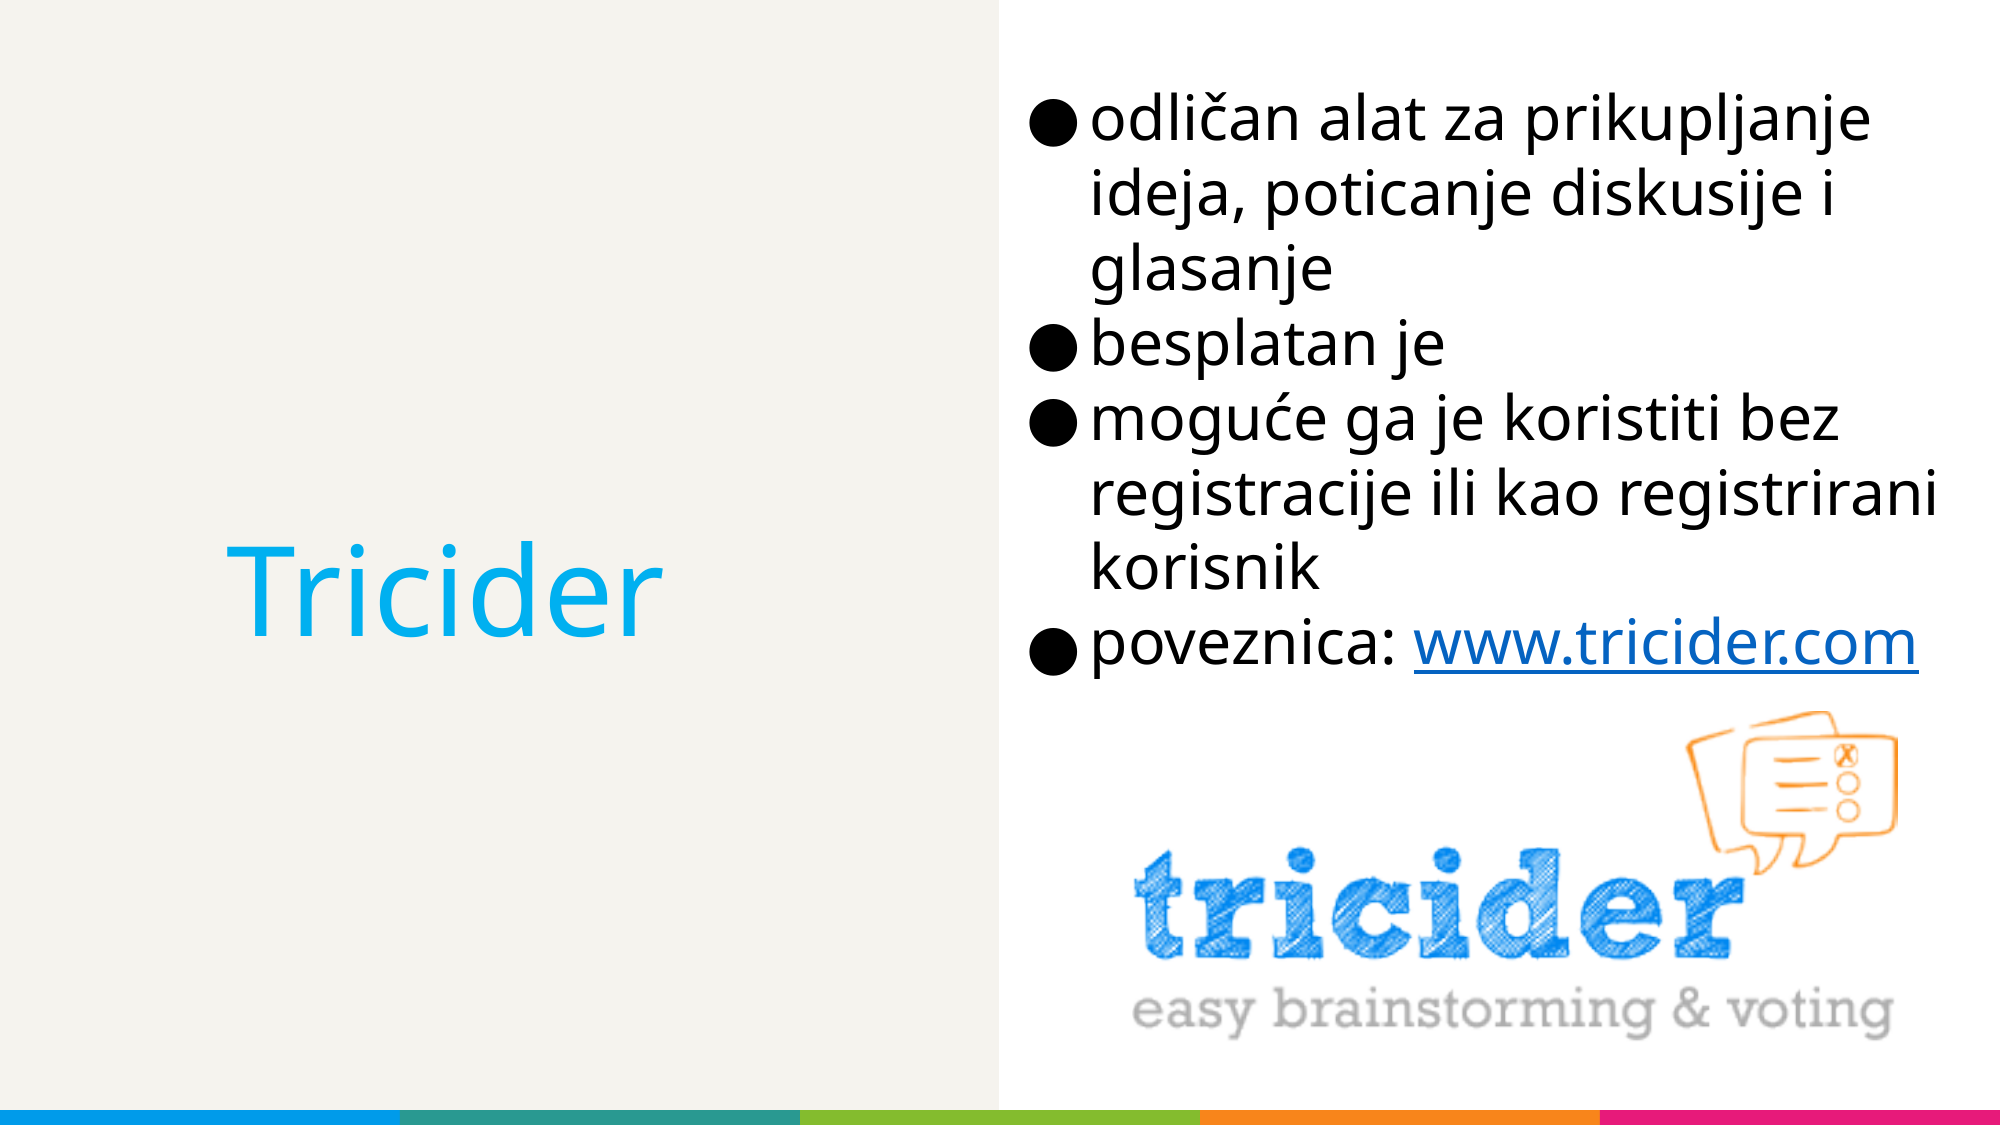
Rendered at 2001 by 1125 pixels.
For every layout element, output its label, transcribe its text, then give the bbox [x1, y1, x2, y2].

list odličan alat za prikupljanje ideja, poticanje diskusije i glasanje besplatan je moguće ga je koristiti bez registracije ili kao registrirani korisnik poveznica: www.tricider.com [999, 28, 1966, 812]
title Tricider [211, 408, 857, 672]
picture [1132, 710, 1898, 1050]
